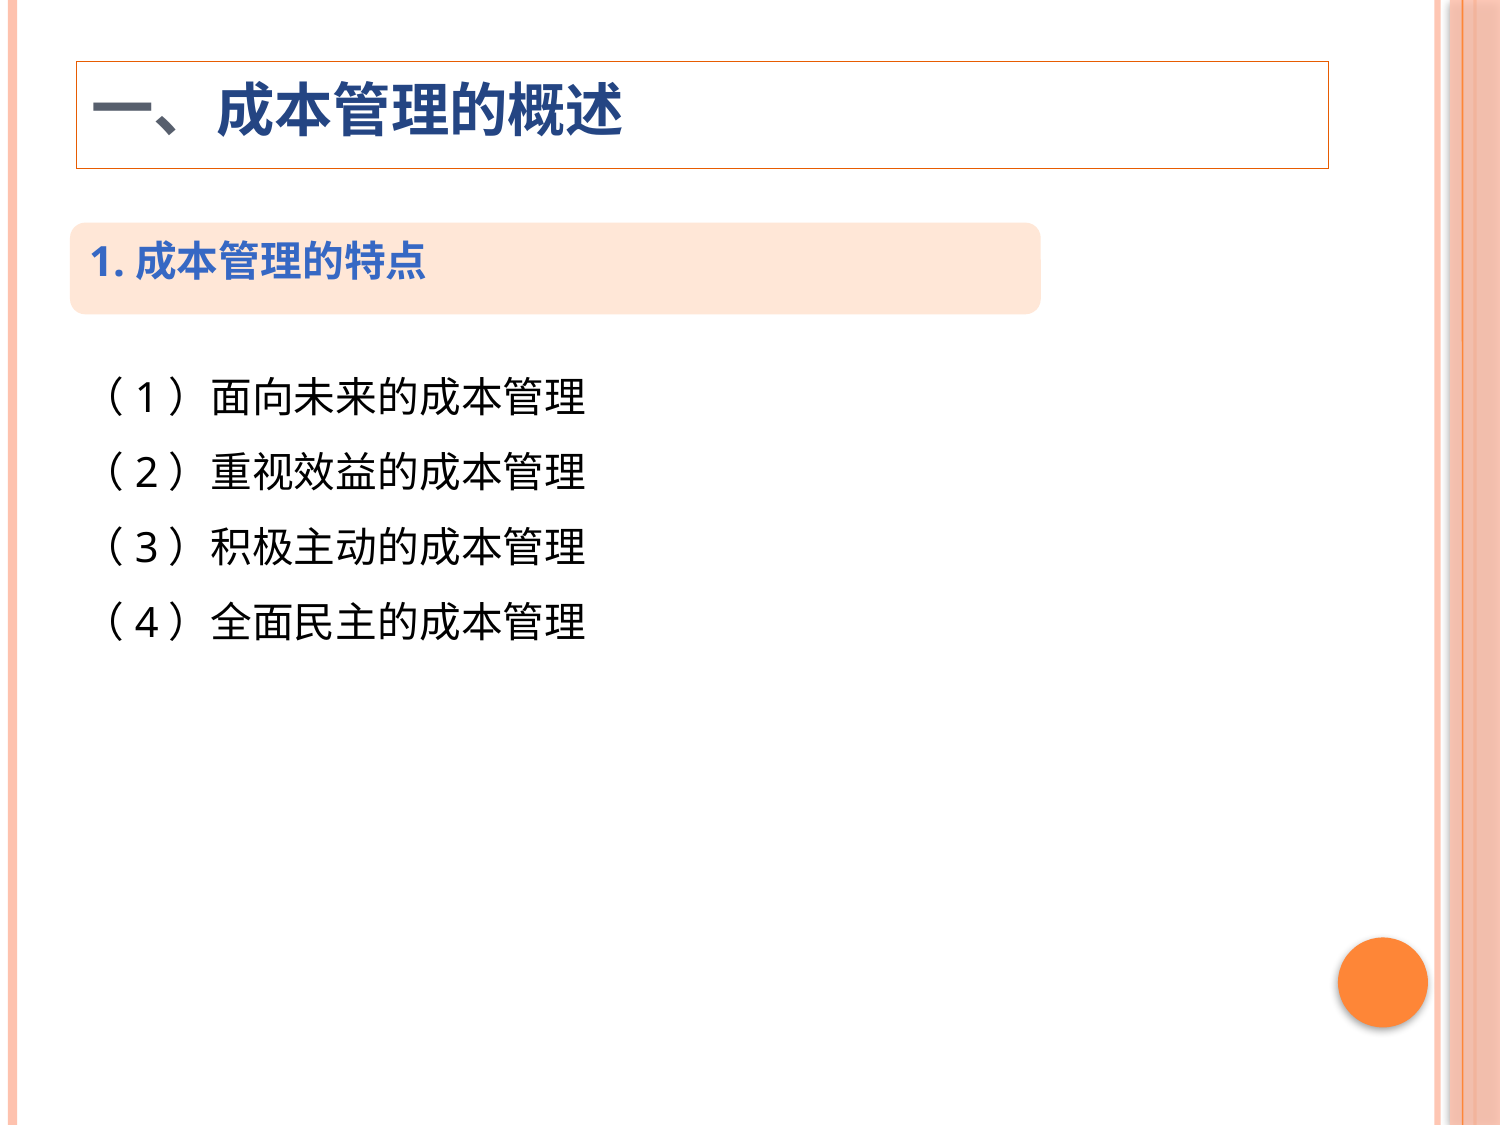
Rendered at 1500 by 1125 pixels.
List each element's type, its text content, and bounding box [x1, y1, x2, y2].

text_box 一、成本管理的概述 [76, 61, 1329, 169]
text_box （1）面向未来的成本管理 （2）重视效益的成本管理 （3）积极主动的成本管理 （4）全面民主的成本管理 [68, 338, 1039, 653]
text_box 1.成本管理的特点 [69, 222, 1041, 315]
